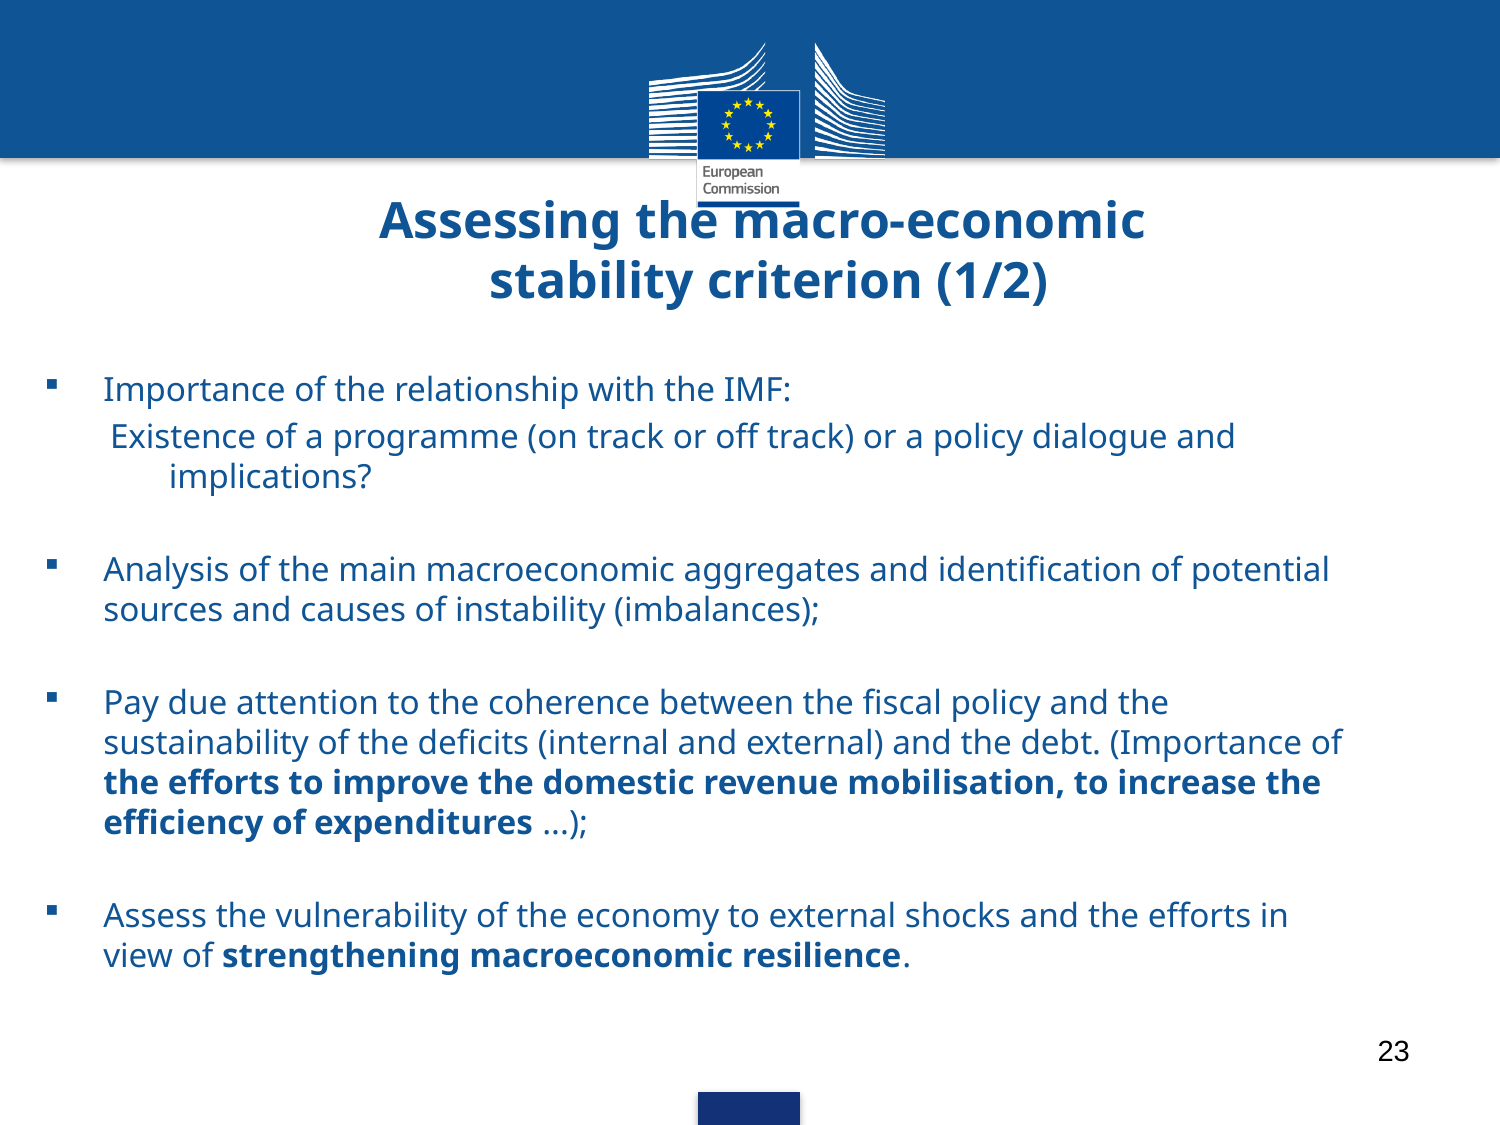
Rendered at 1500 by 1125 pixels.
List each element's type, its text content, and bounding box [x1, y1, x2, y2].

title Assessing the macro-economic stability criterion (1/2) [64, 219, 1416, 339]
list Importance of the relationship with the IMF: Existence of a programme (on track or off track) or a policy dialogue and implications? Analysis of the main macroeconomic aggregates and identification of potential sources and causes of instability (imbalances); Pay due attention to the coherence between the fiscal policy and the sustainability of the deficits (internal and external) and the debt. (Importance of the efforts to improve the domestic revenue mobilisation, to increase the efficiency of expenditures ...); Assess the vulnerability of the economy to external shocks and the efforts in view of strengthening macroeconomic resilience. [29, 314, 1380, 1083]
slide_number 23 [1074, 1024, 1426, 1103]
picture [649, 42, 885, 208]
